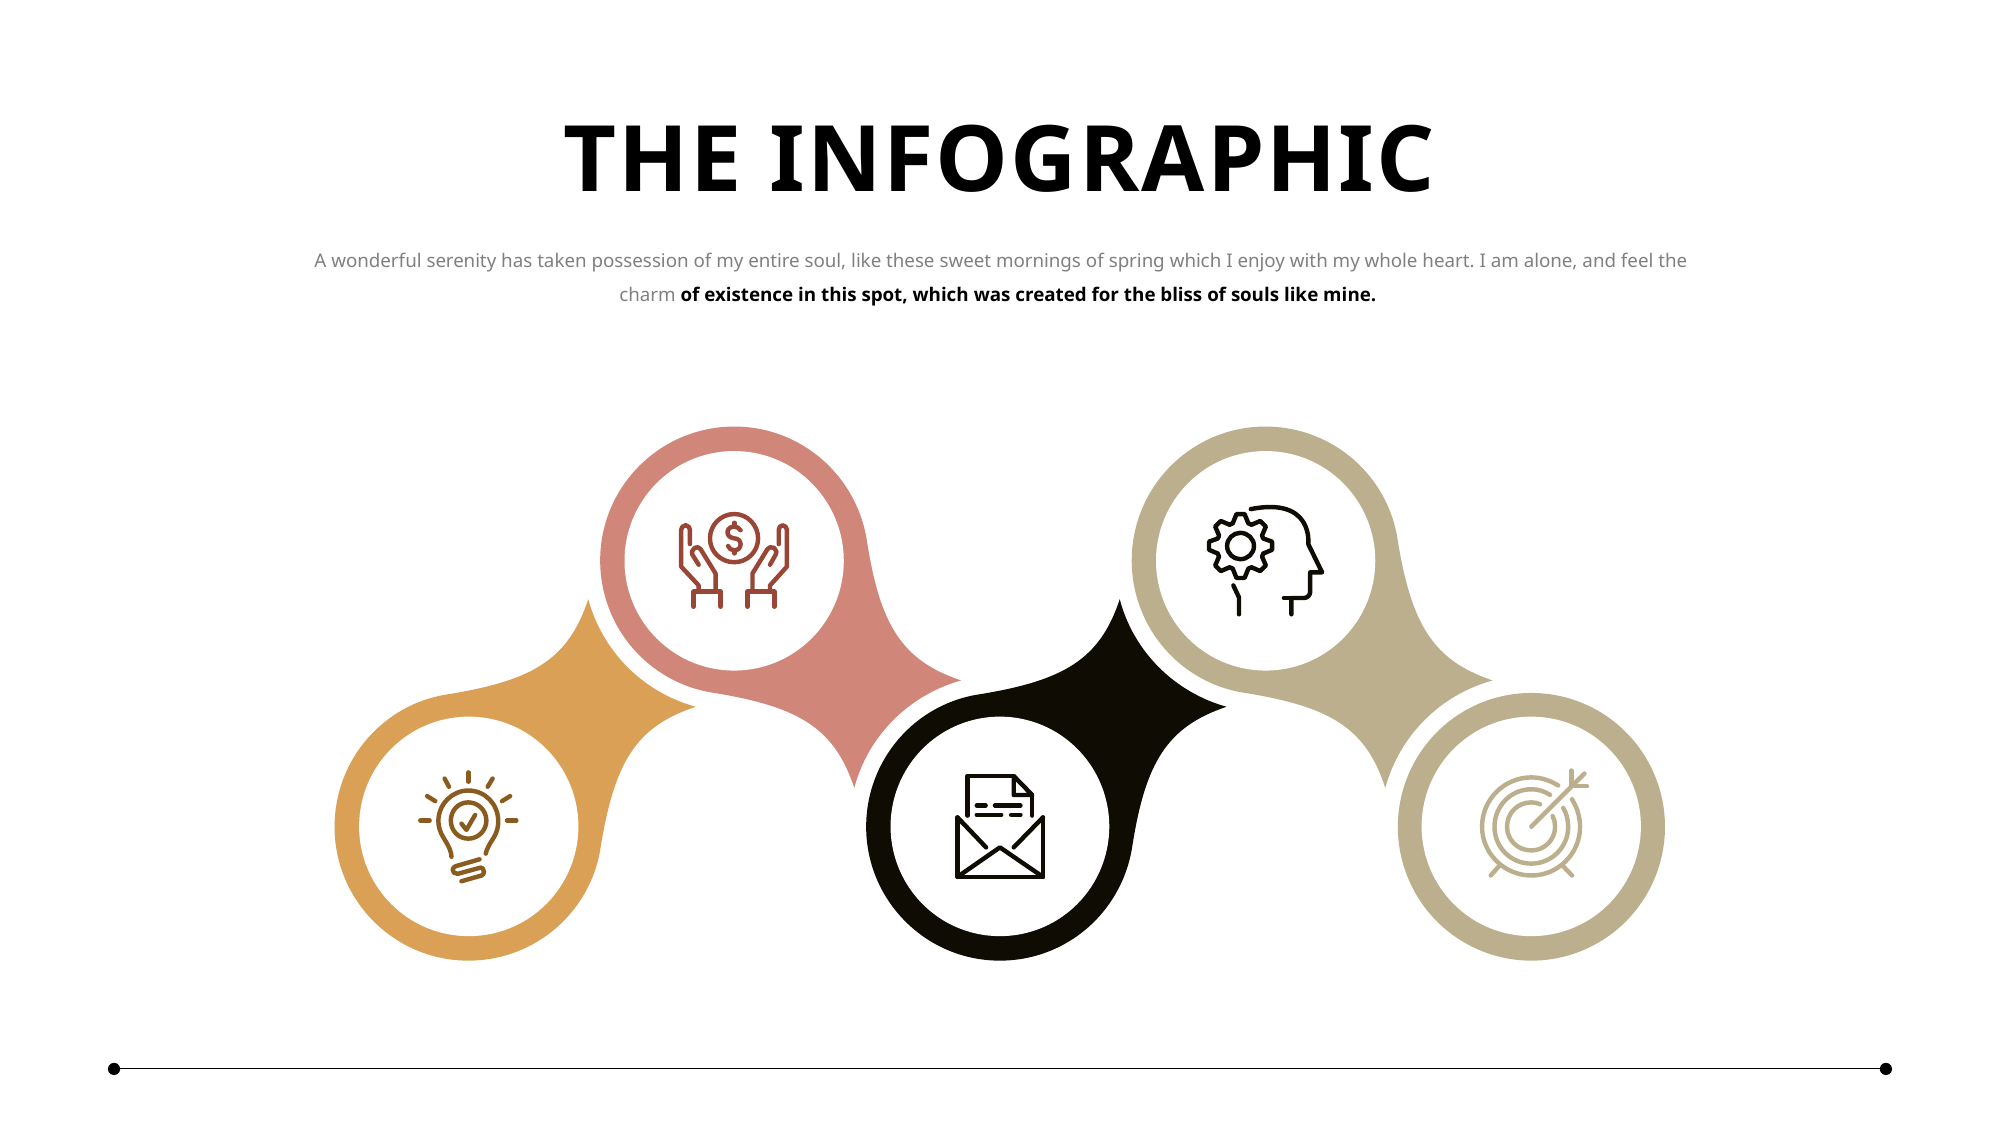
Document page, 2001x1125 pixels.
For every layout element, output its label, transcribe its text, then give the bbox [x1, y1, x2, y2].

text_box A wonderful serenity has taken possession of my entire soul, like these sweet mornings of spring which I enjoy with my whole heart. I am alone, and feel the charm of existence in this spot, which was created for the bliss of souls like mine. [289, 230, 1711, 313]
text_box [334, 599, 696, 961]
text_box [1397, 692, 1665, 961]
text_box THE INFOGRAPHIC [548, 92, 1452, 217]
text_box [600, 426, 962, 496]
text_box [1131, 426, 1493, 496]
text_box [866, 882, 1227, 961]
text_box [420, 496, 1587, 882]
